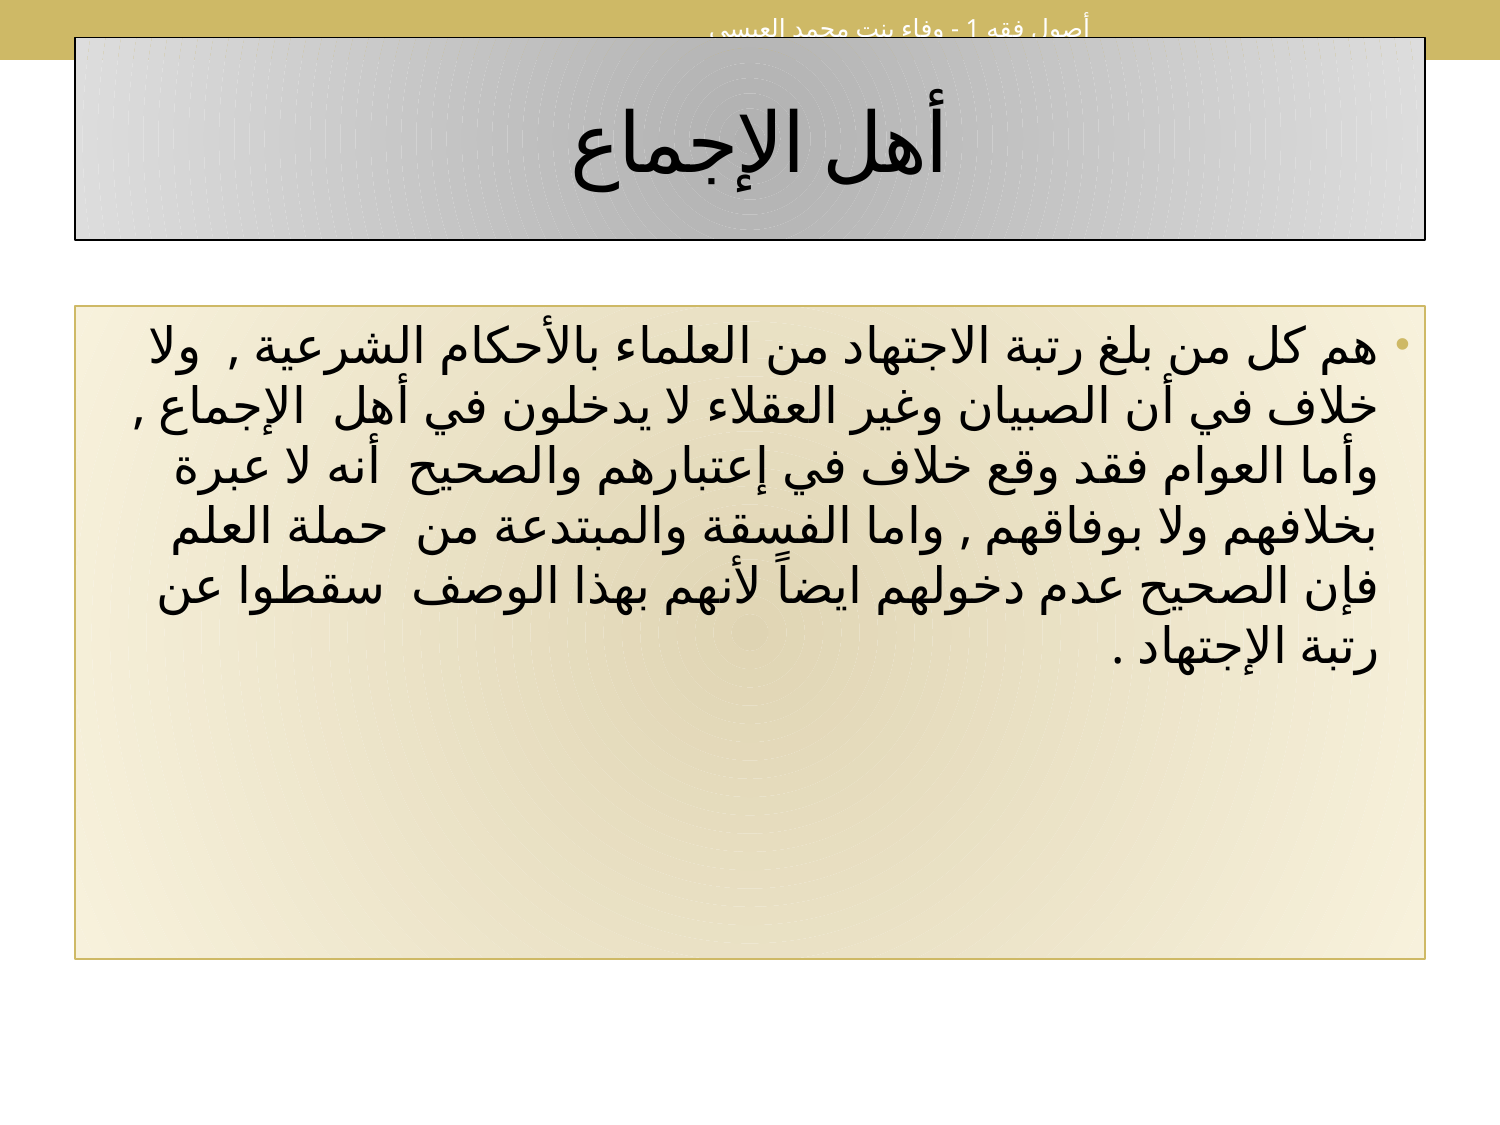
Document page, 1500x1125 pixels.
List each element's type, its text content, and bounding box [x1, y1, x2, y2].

title أهل الإجماع [74, 37, 1426, 241]
list هم كل من بلغ رتبة الاجتهاد من العلماء بالأحكام الشرعية , ولا خلاف في أن الصبيان وغير العقلاء لا يدخلون في أهل الإجماع , وأما العوام فقد وقع خلاف في إعتبارهم والصحيح أنه لا عبرة بخلافهم ولا بوفاقهم , واما الفسقة والمبتدعة من حملة العلم فإن الصحيح عدم دخولهم ايضاً لأنهم بهذا الوصف سقطوا عن رتبة الإجتهاد . [74, 305, 1426, 960]
footer أصول فقه 1 - وفاء بنت محمد العيسى [562, 3, 1238, 57]
